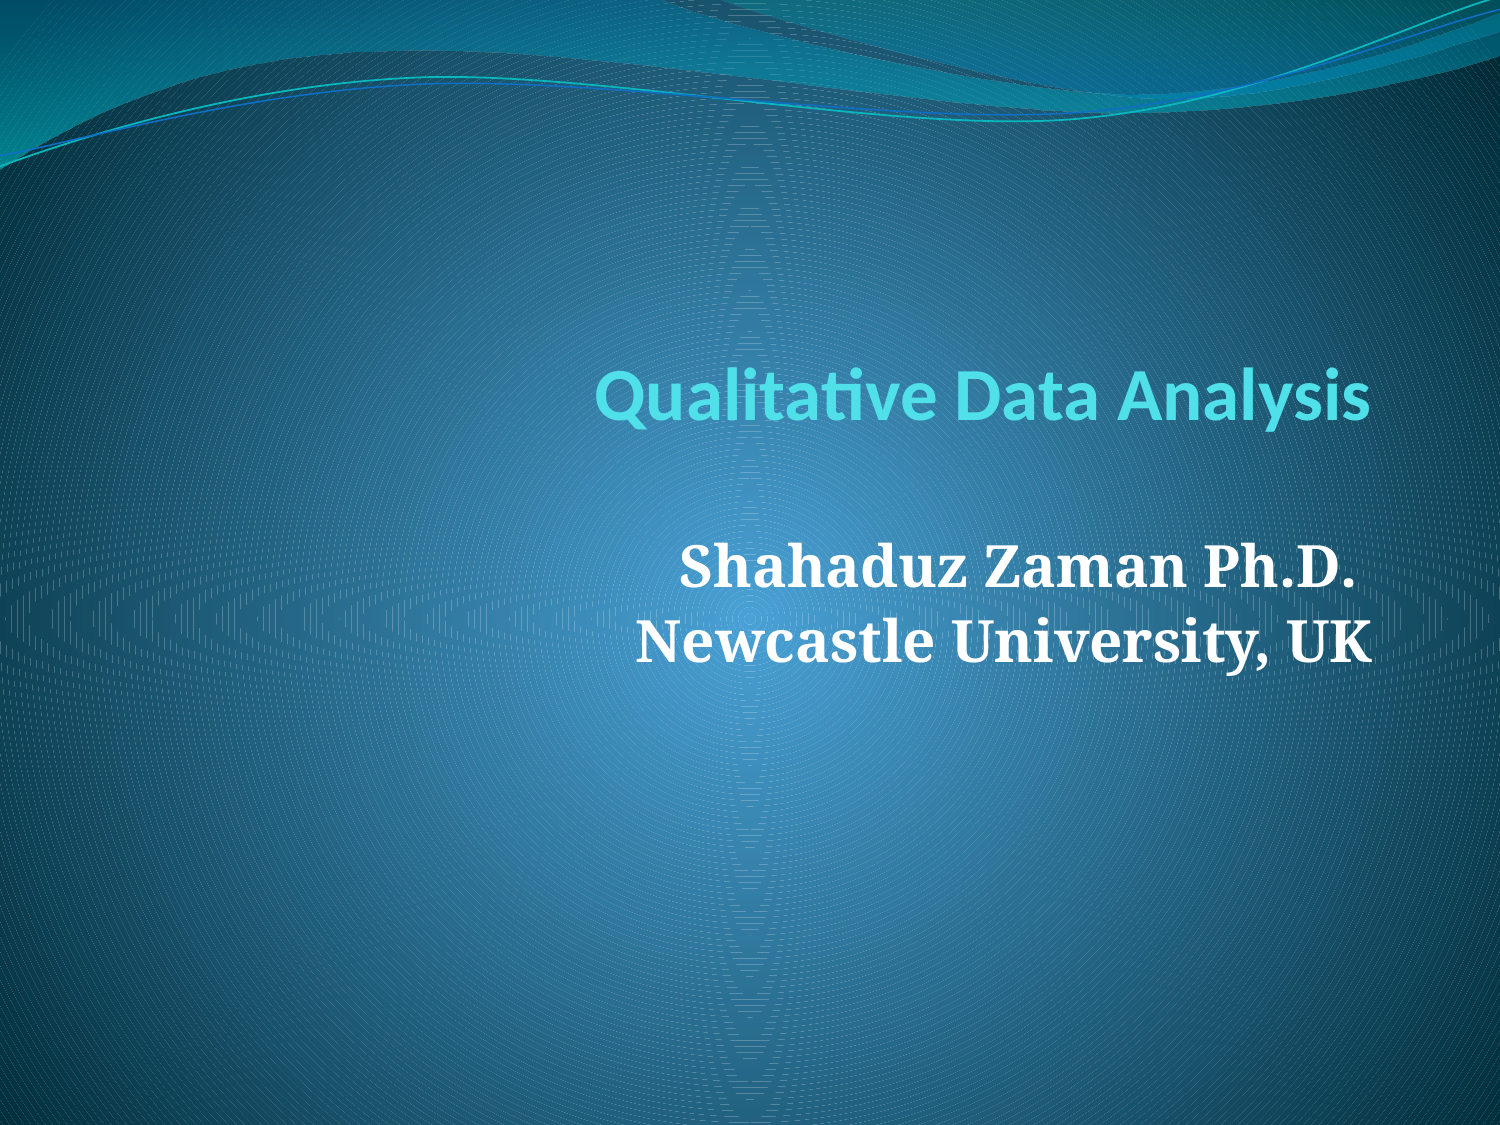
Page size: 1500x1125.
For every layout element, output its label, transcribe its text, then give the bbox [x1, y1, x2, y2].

title Qualitative Data Analysis [87, 224, 1376, 526]
subtitle Shahaduz Zaman Ph.D. Newcastle University, UK [87, 529, 1377, 818]
